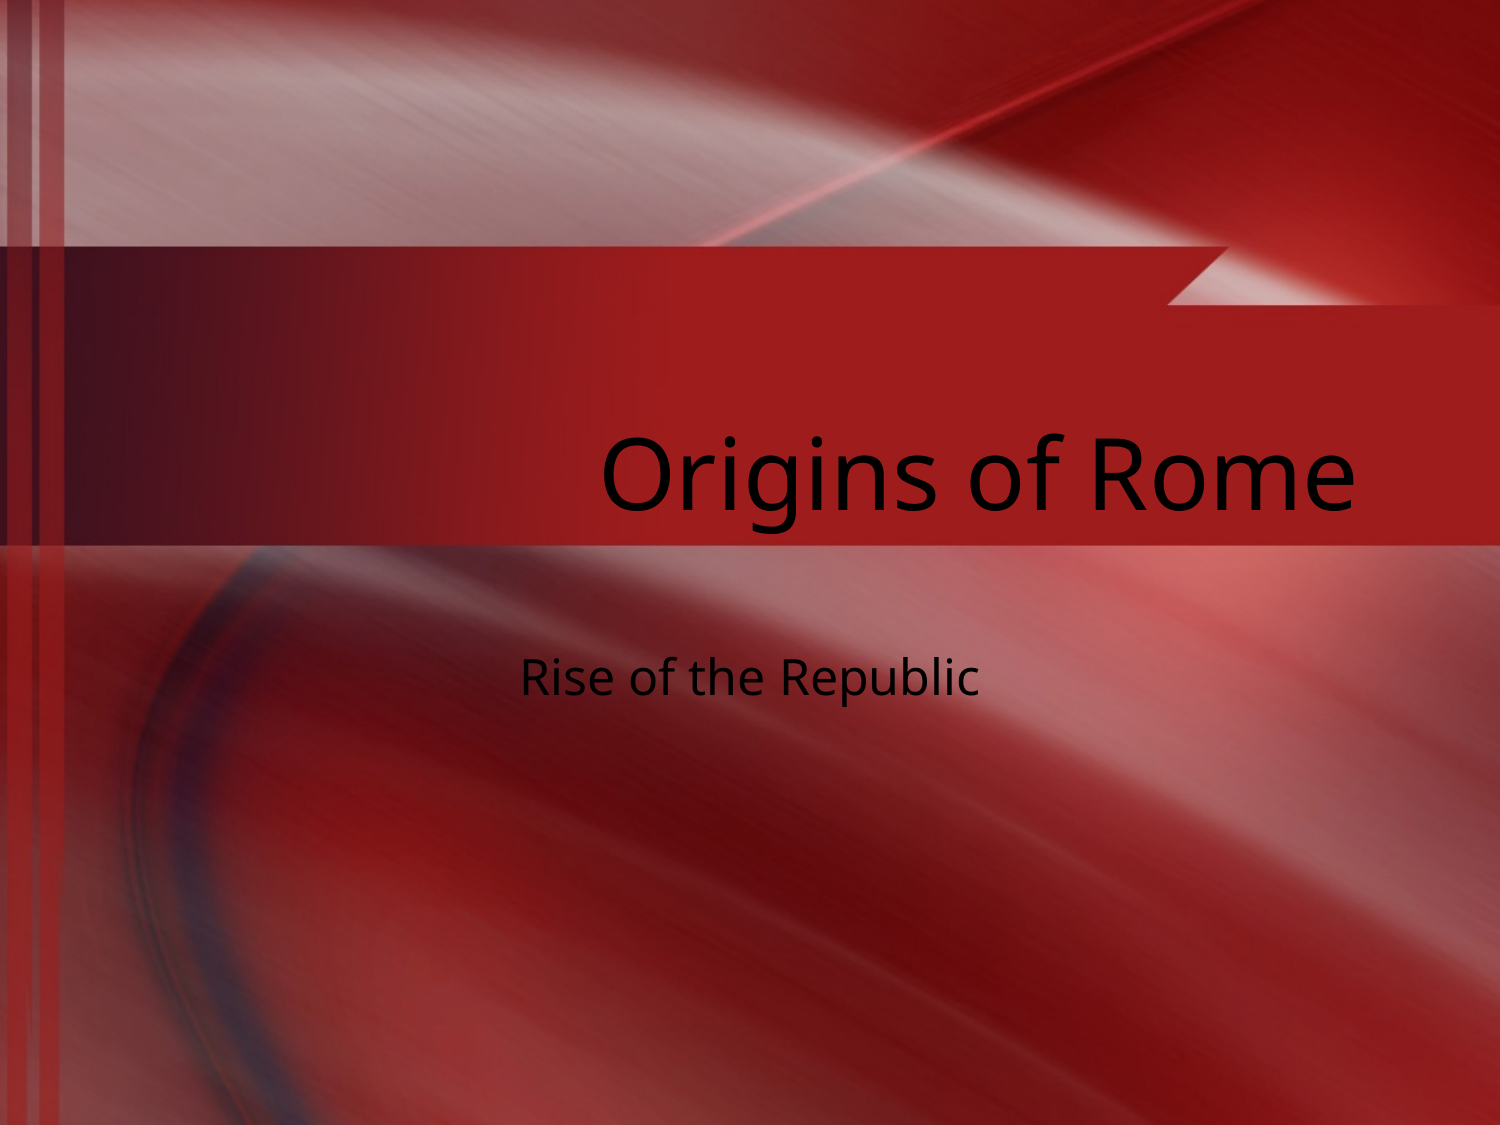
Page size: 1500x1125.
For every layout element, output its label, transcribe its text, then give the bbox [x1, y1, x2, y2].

subtitle Rise of the Republic [224, 637, 1276, 926]
title Origins of Rome [99, 349, 1376, 592]
picture [0, 0, 1500, 1125]
